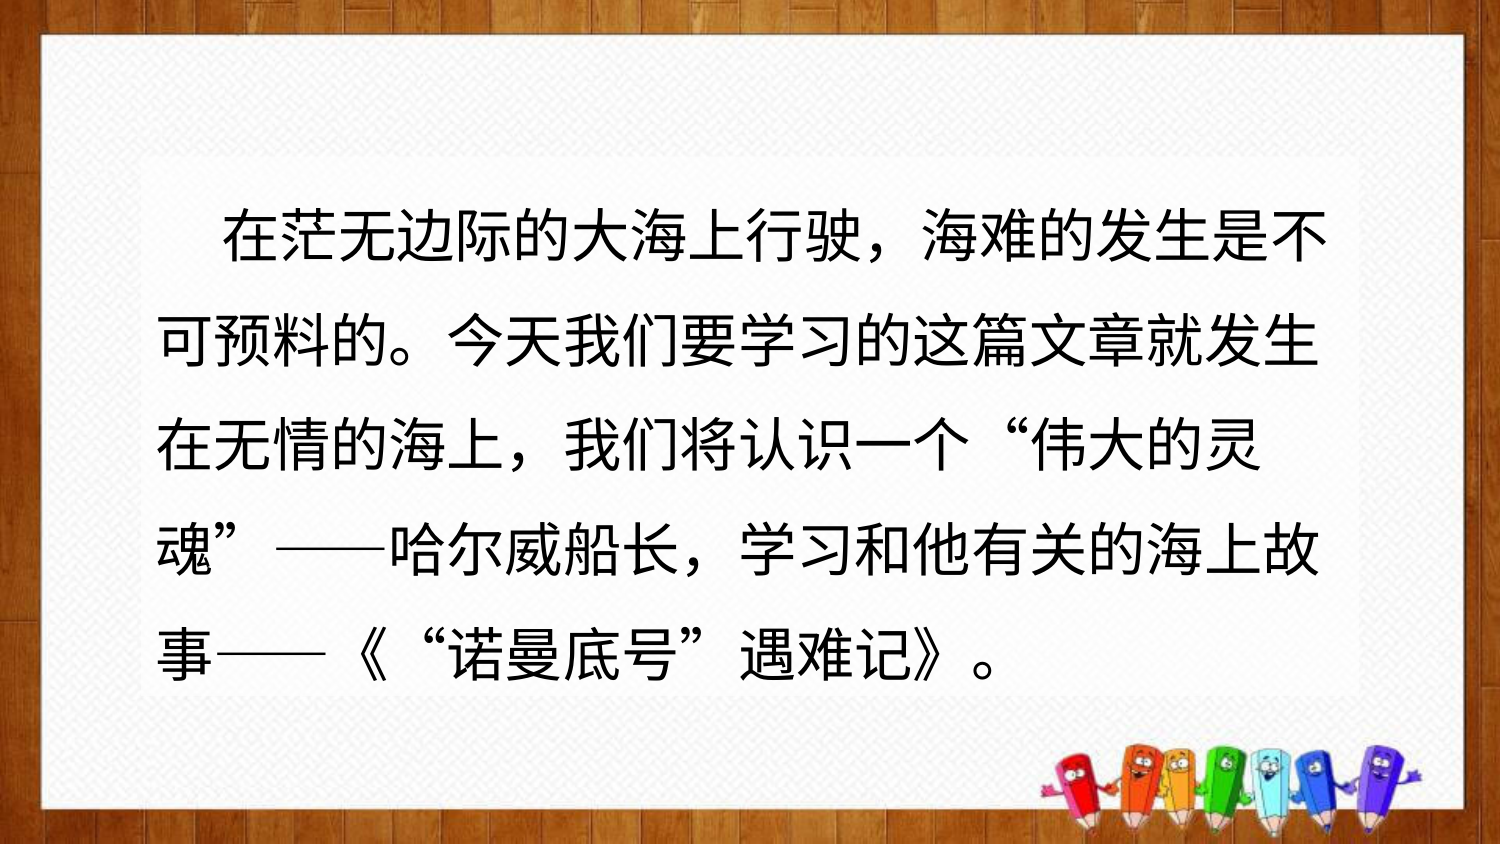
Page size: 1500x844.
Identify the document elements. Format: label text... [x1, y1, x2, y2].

text_box 在茫无边际的大海上行驶，海难的发生是不可预料的。今天我们要学习的这篇文章就发生在无情的海上，我们将认识一个“伟大的灵魂”——哈尔威船长，学习和他有关的海上故事——《“诺曼底号”遇难记》。 [140, 156, 1360, 696]
picture [0, 0, 1500, 844]
